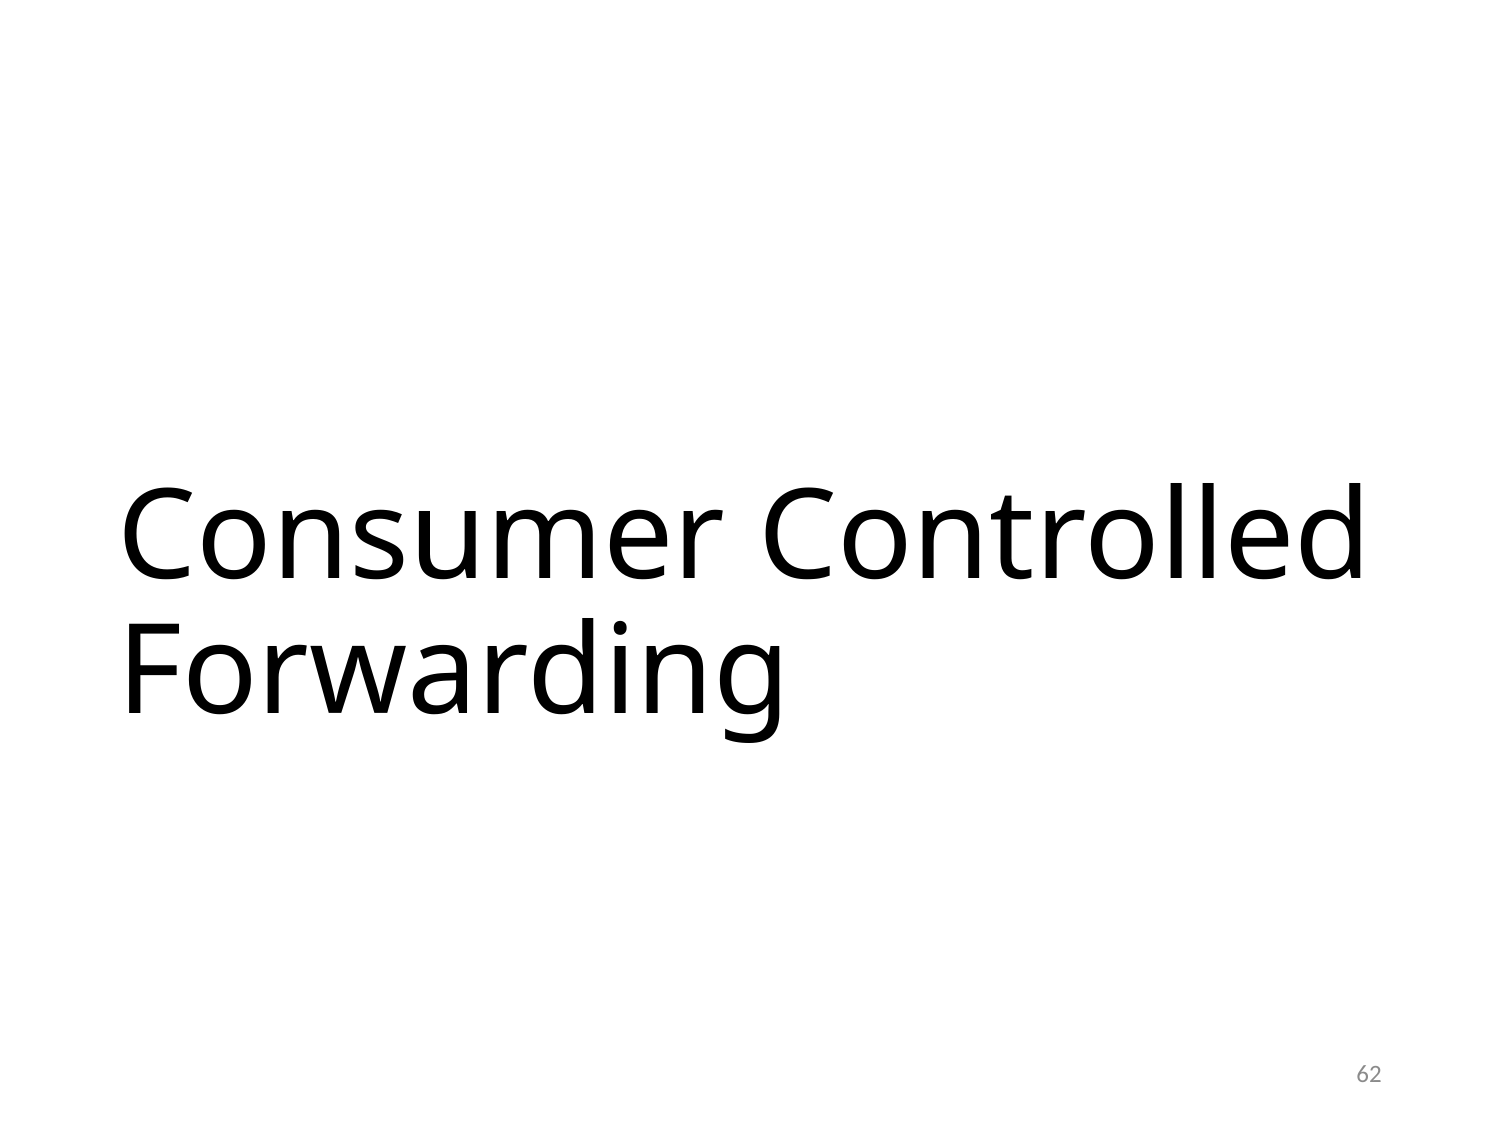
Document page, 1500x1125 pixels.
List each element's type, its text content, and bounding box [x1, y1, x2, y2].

title Consumer Controlled Forwarding [102, 280, 1397, 749]
slide_number 62 [1059, 1042, 1397, 1103]
